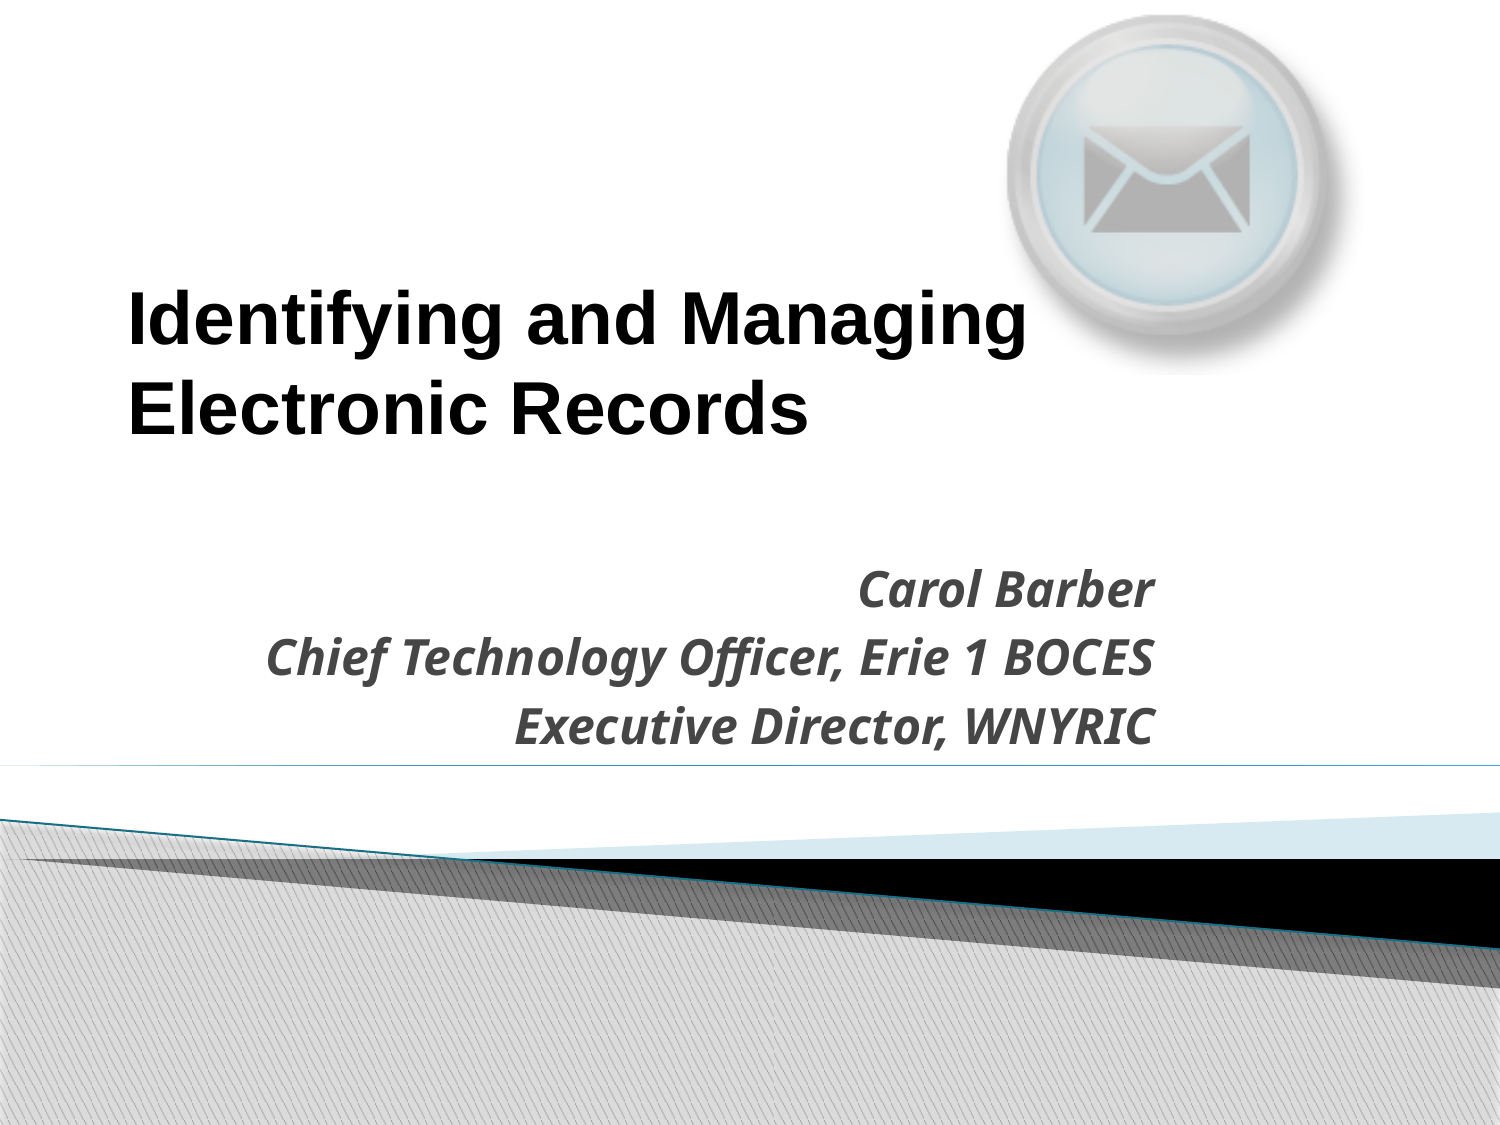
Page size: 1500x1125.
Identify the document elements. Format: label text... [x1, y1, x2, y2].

subtitle Carol Barber Chief Technology Officer, Erie 1 BOCES Executive Director, WNYRIC [112, 549, 1163, 838]
picture [5, 859, 1500, 989]
picture [987, 0, 1363, 376]
text_box Identifying and Managing Electronic Records [112, 262, 1363, 458]
